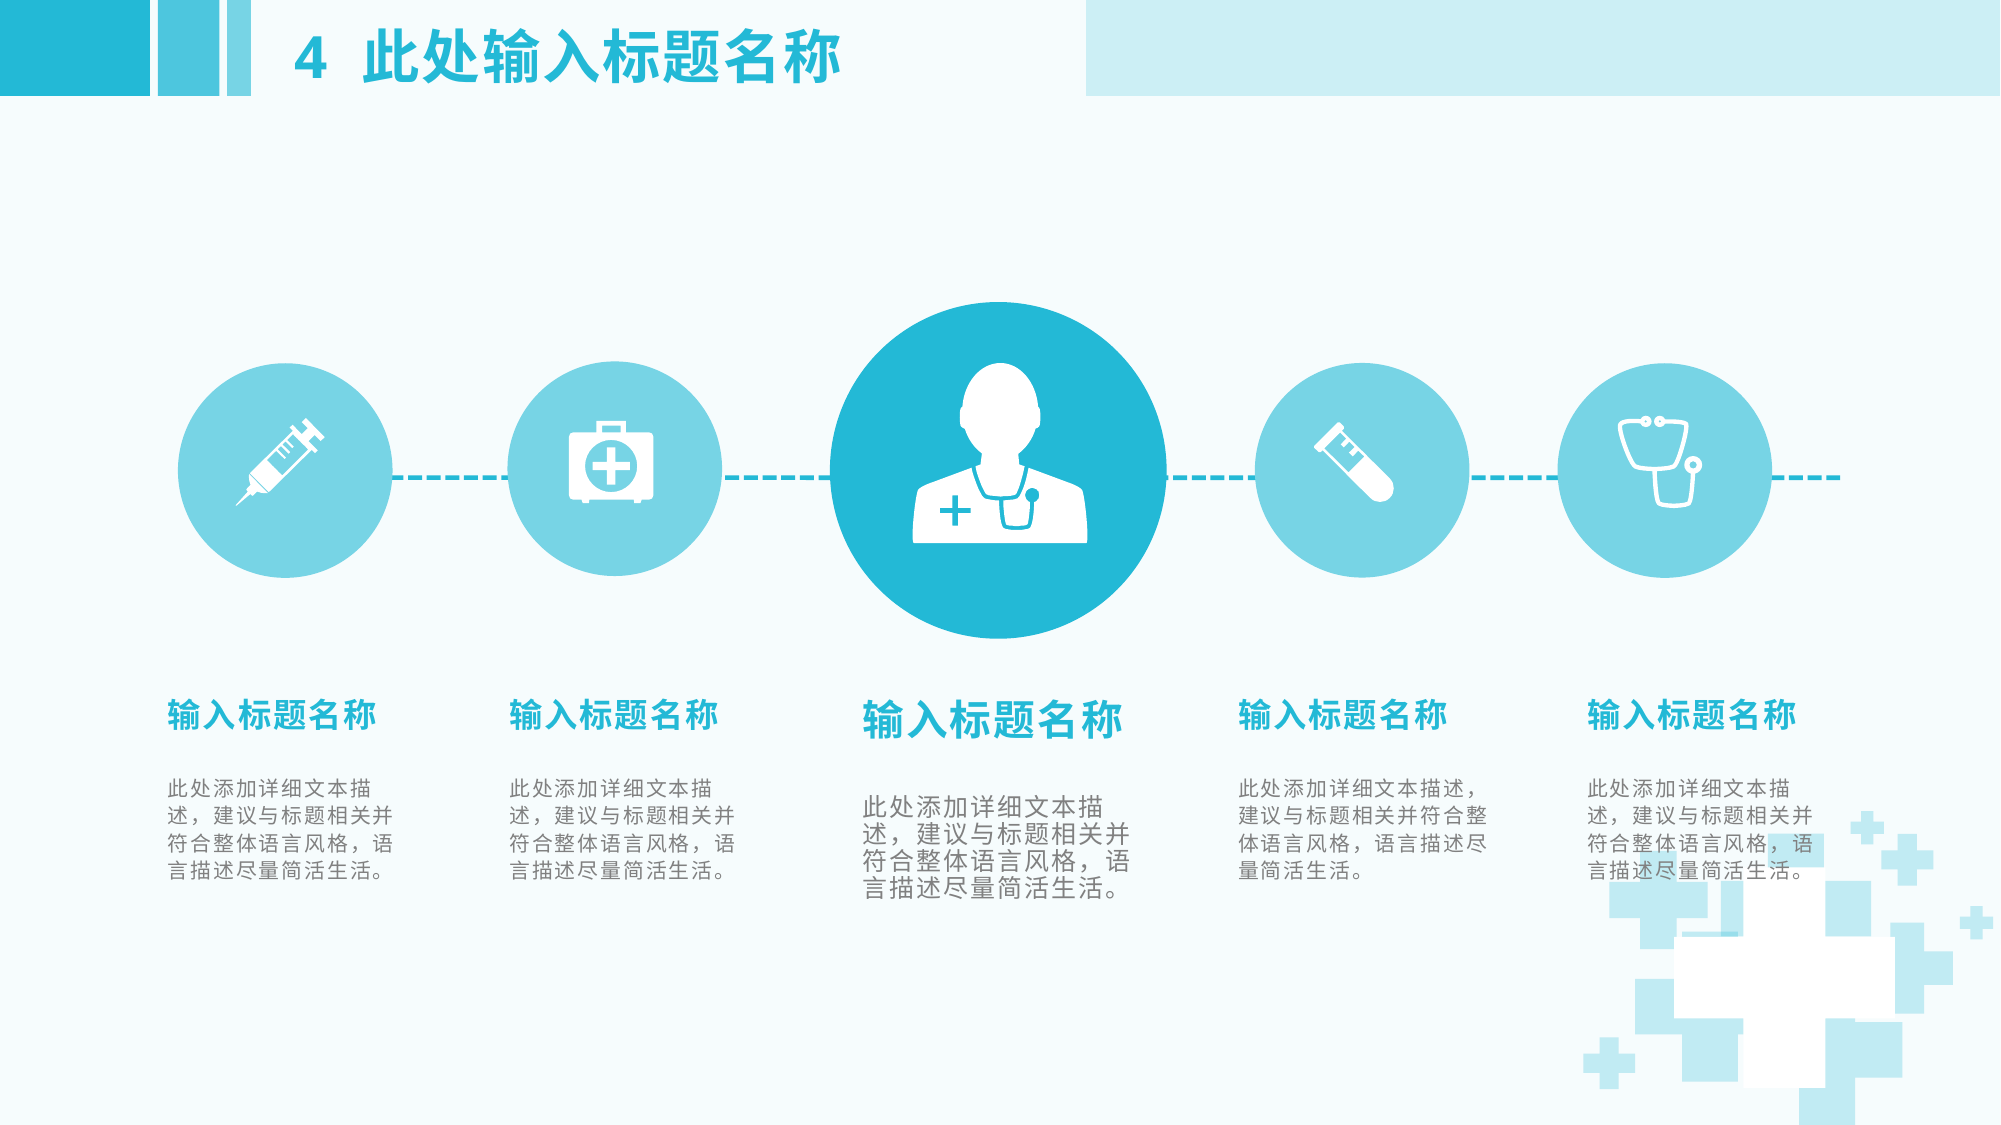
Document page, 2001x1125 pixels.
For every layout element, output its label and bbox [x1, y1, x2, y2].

text_box [1583, 810, 1994, 1125]
text_box [177, 363, 393, 578]
text_box [507, 361, 723, 576]
text_box [0, 0, 2000, 169]
text_box [1254, 362, 1470, 578]
text_box [0, 169, 2000, 1125]
text_box [829, 301, 1167, 639]
text_box [1557, 363, 1773, 578]
